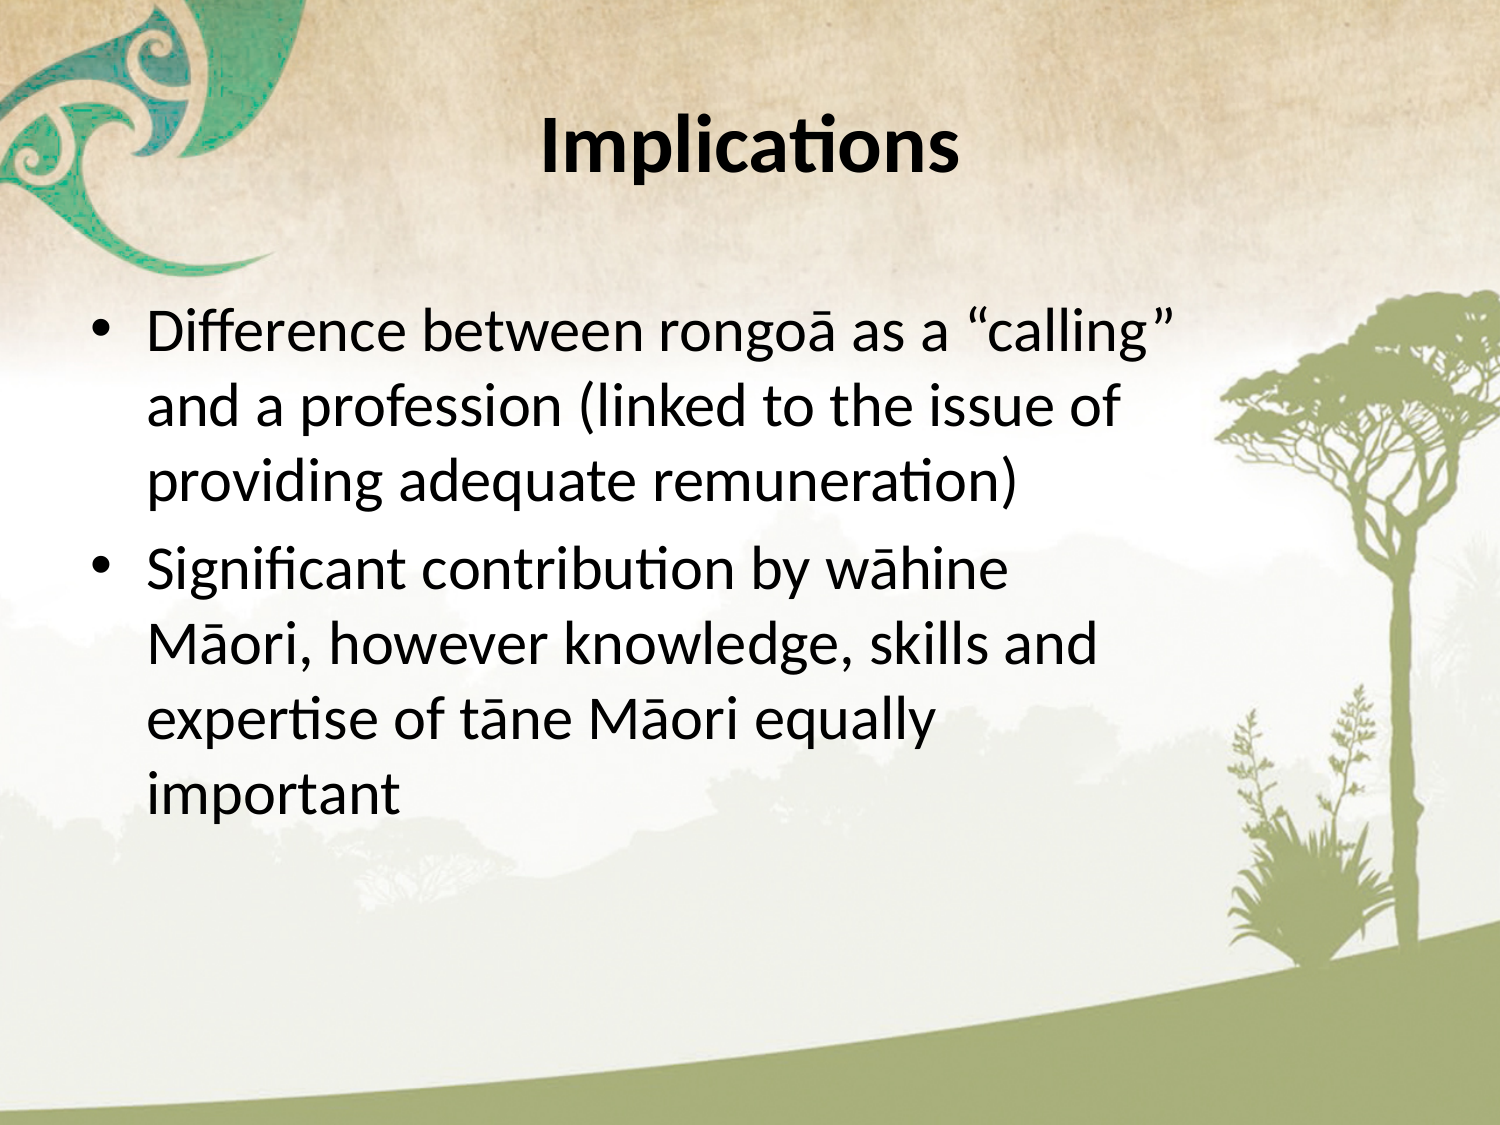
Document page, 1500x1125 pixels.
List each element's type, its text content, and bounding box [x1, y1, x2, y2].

picture [0, 0, 1500, 1125]
title Implications [75, 45, 1425, 233]
list Difference between rongoā as a “calling” and a profession (linked to the issue of providing adequate remuneration) Significant contribution by wāhine Māori, however knowledge, skills and expertise of tāne Māori equally important [75, 281, 1200, 1025]
